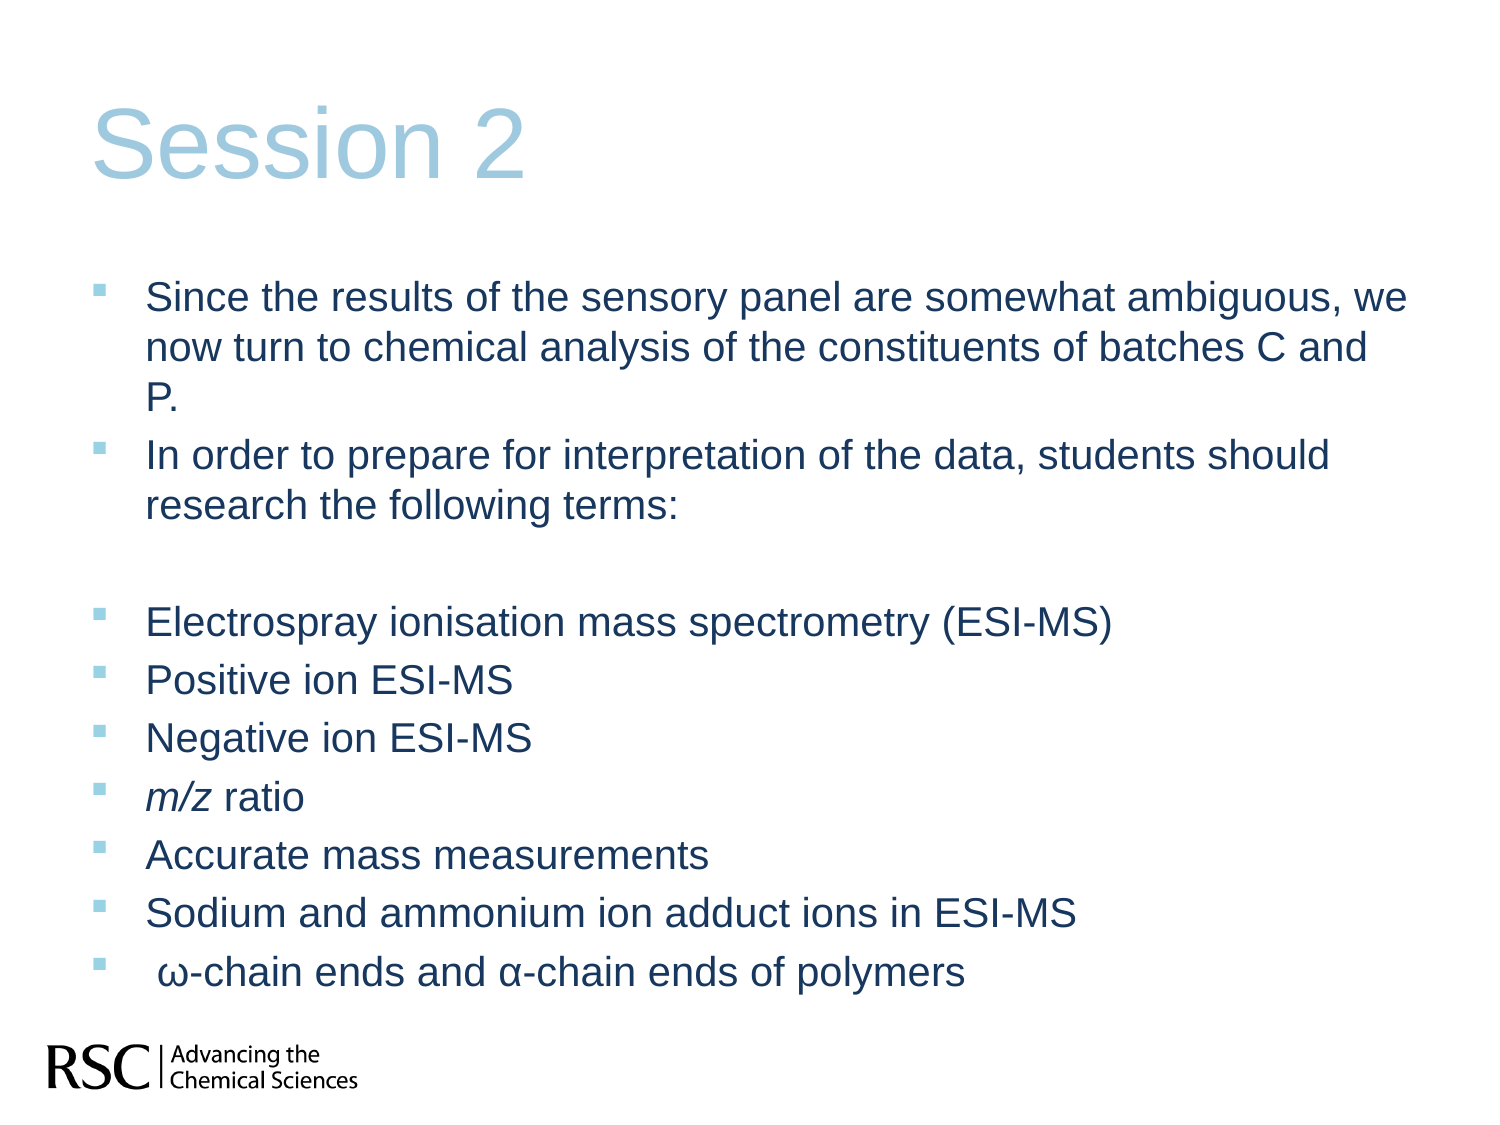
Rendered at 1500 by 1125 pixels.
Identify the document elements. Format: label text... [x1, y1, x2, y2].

title Session 2 [75, 45, 1425, 233]
list Since the results of the sensory panel are somewhat ambiguous, we now turn to chemical analysis of the constituents of batches C and P. In order to prepare for interpretation of the data, students should research the following terms: Electrospray ionisation mass spectrometry (ESI-MS) Positive ion ESI-MS Negative ion ESI-MS m/z ratio Accurate mass measurements Sodium and ammonium ion adduct ions in ESI-MS ω-chain ends and α-chain ends of polymers [75, 262, 1425, 1005]
